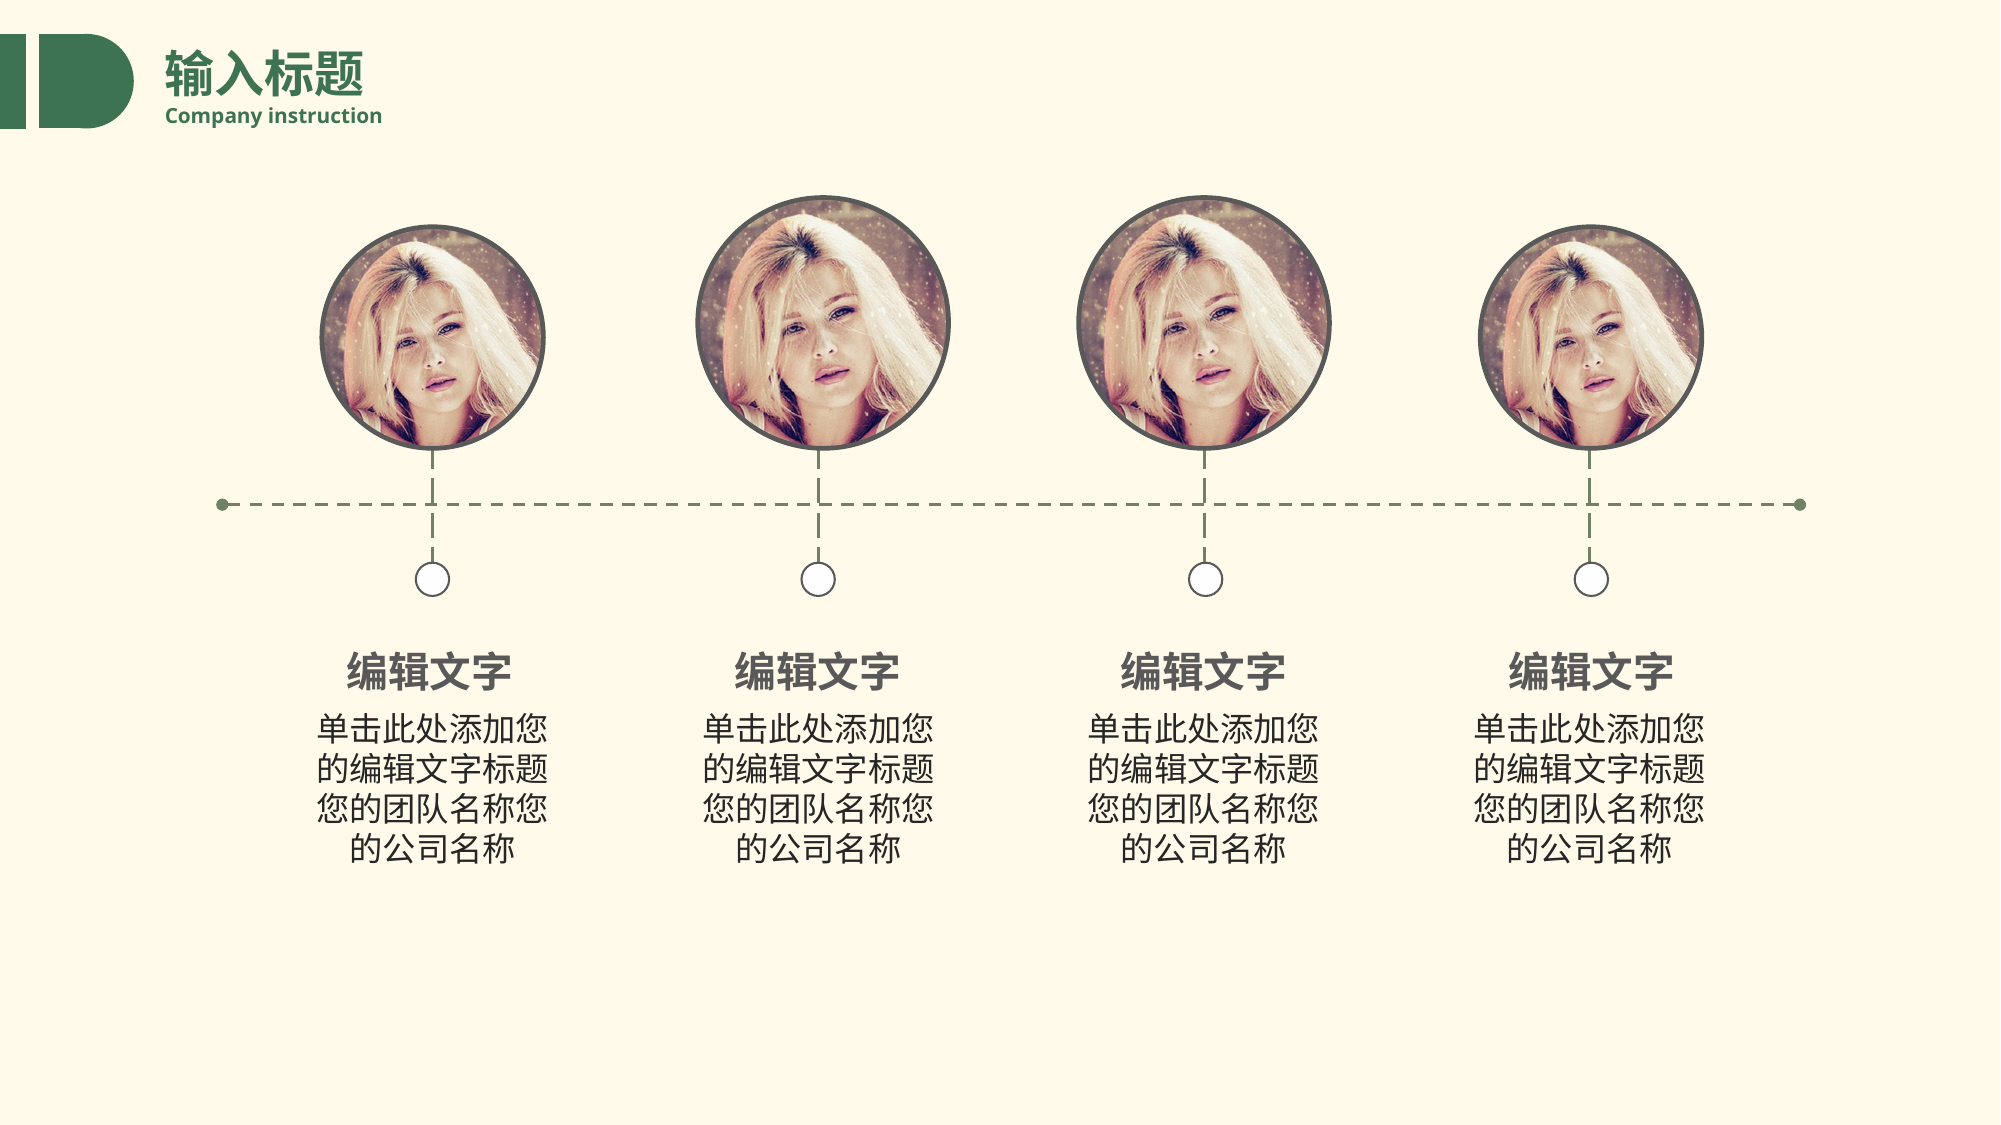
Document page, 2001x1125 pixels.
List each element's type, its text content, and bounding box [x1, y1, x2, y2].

text_box Company instruction [150, 95, 399, 135]
picture [1078, 197, 1330, 449]
text_box [0, 34, 26, 129]
text_box [1573, 561, 1610, 598]
text_box 编辑文字 [1105, 638, 1303, 701]
text_box 输入标题 [149, 34, 380, 110]
text_box [1187, 561, 1224, 598]
picture [1480, 226, 1702, 449]
text_box 单击此处添加您的编辑文字标题您的团队名称您的公司名称 [1449, 701, 1730, 876]
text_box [40, 34, 133, 128]
picture [321, 226, 544, 449]
picture [697, 197, 949, 449]
text_box 单击此处添加您的编辑文字标题您的团队名称您的公司名称 [292, 701, 573, 876]
text_box [800, 561, 836, 598]
text_box 编辑文字 [331, 638, 529, 701]
text_box 单击此处添加您的编辑文字标题您的团队名称您的公司名称 [678, 701, 959, 876]
text_box [414, 561, 451, 598]
text_box 编辑文字 [1493, 638, 1691, 701]
text_box 编辑文字 [719, 638, 917, 701]
text_box 单击此处添加您的编辑文字标题您的团队名称您的公司名称 [1063, 701, 1345, 876]
